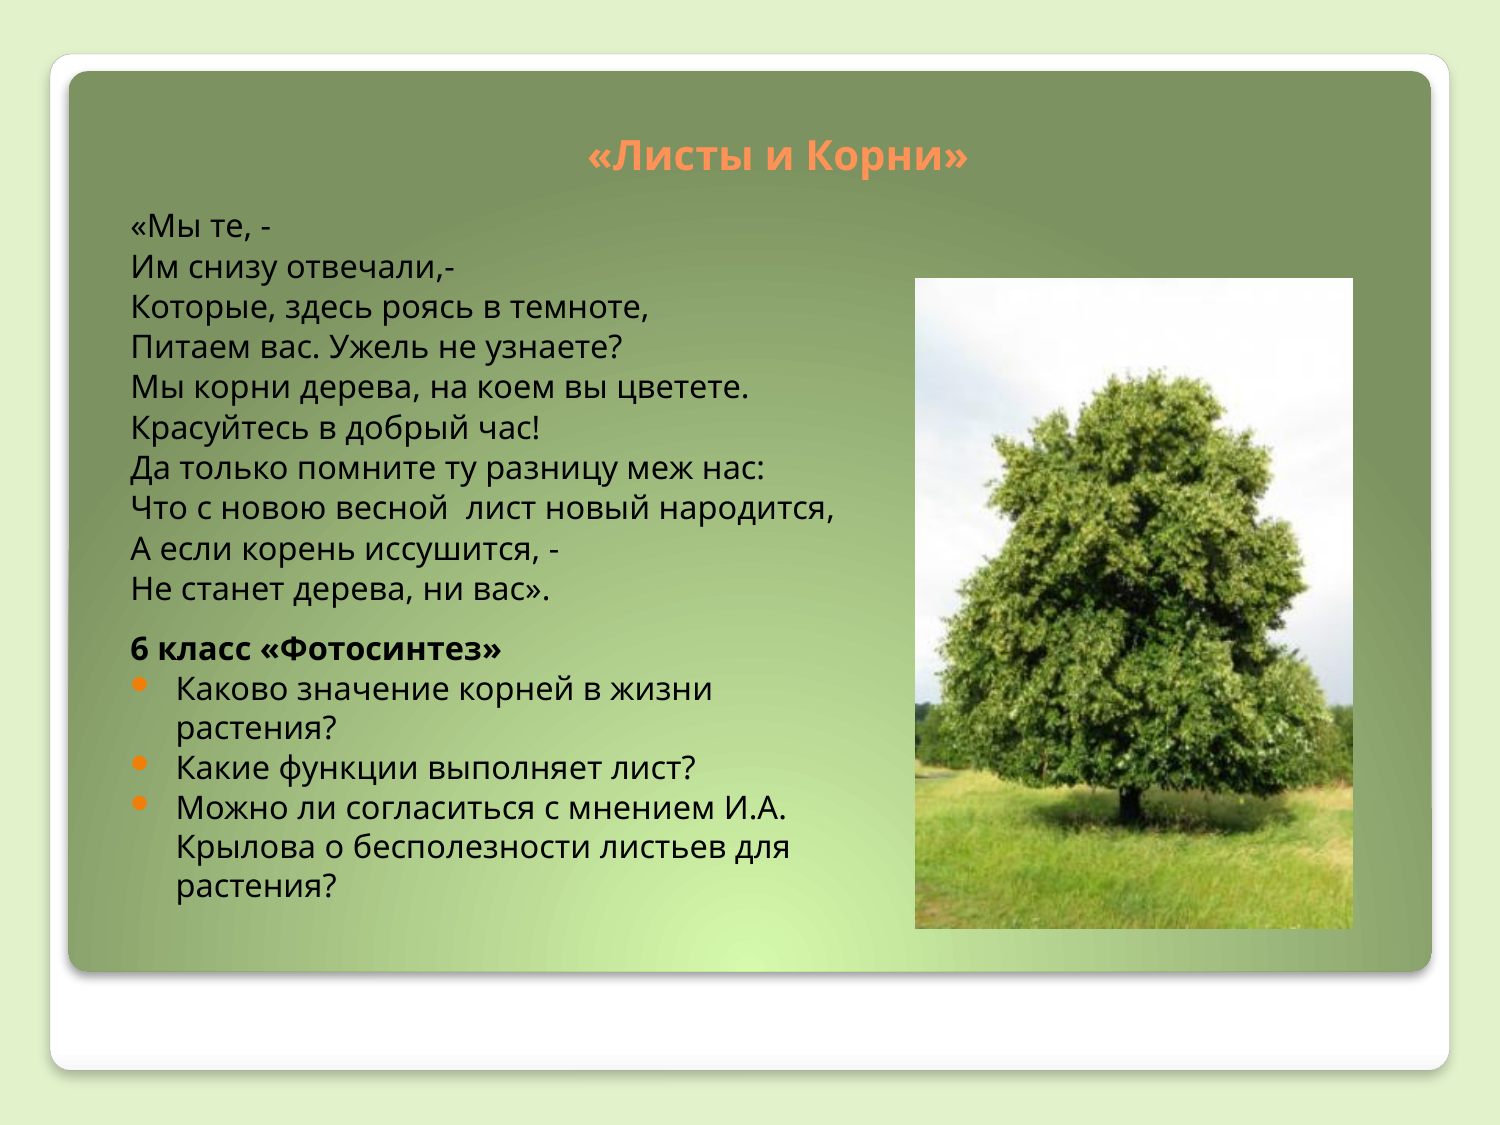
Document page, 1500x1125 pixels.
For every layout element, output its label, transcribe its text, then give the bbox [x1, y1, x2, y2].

text_box «Листы и Корни» [132, 90, 1424, 186]
list «Мы те, - Им снизу отвечали,- Которые, здесь роясь в темноте, Питаем вас. Ужель не узнаете? Мы корни дерева, на коем вы цветете. Красуйтесь в добрый час! Да только помните ту разницу меж нас: Что с новою весной лист новый народится, А если корень иссушится, - Не станет дерева, ни вас». 6 класс «Фотосинтез» Каково значение корней в жизни растения? Какие функции выполняет лист? Можно ли согласиться с мнением И.А. Крылова о бесполезности листьев для растения? [100, 190, 897, 934]
picture [915, 278, 1353, 929]
